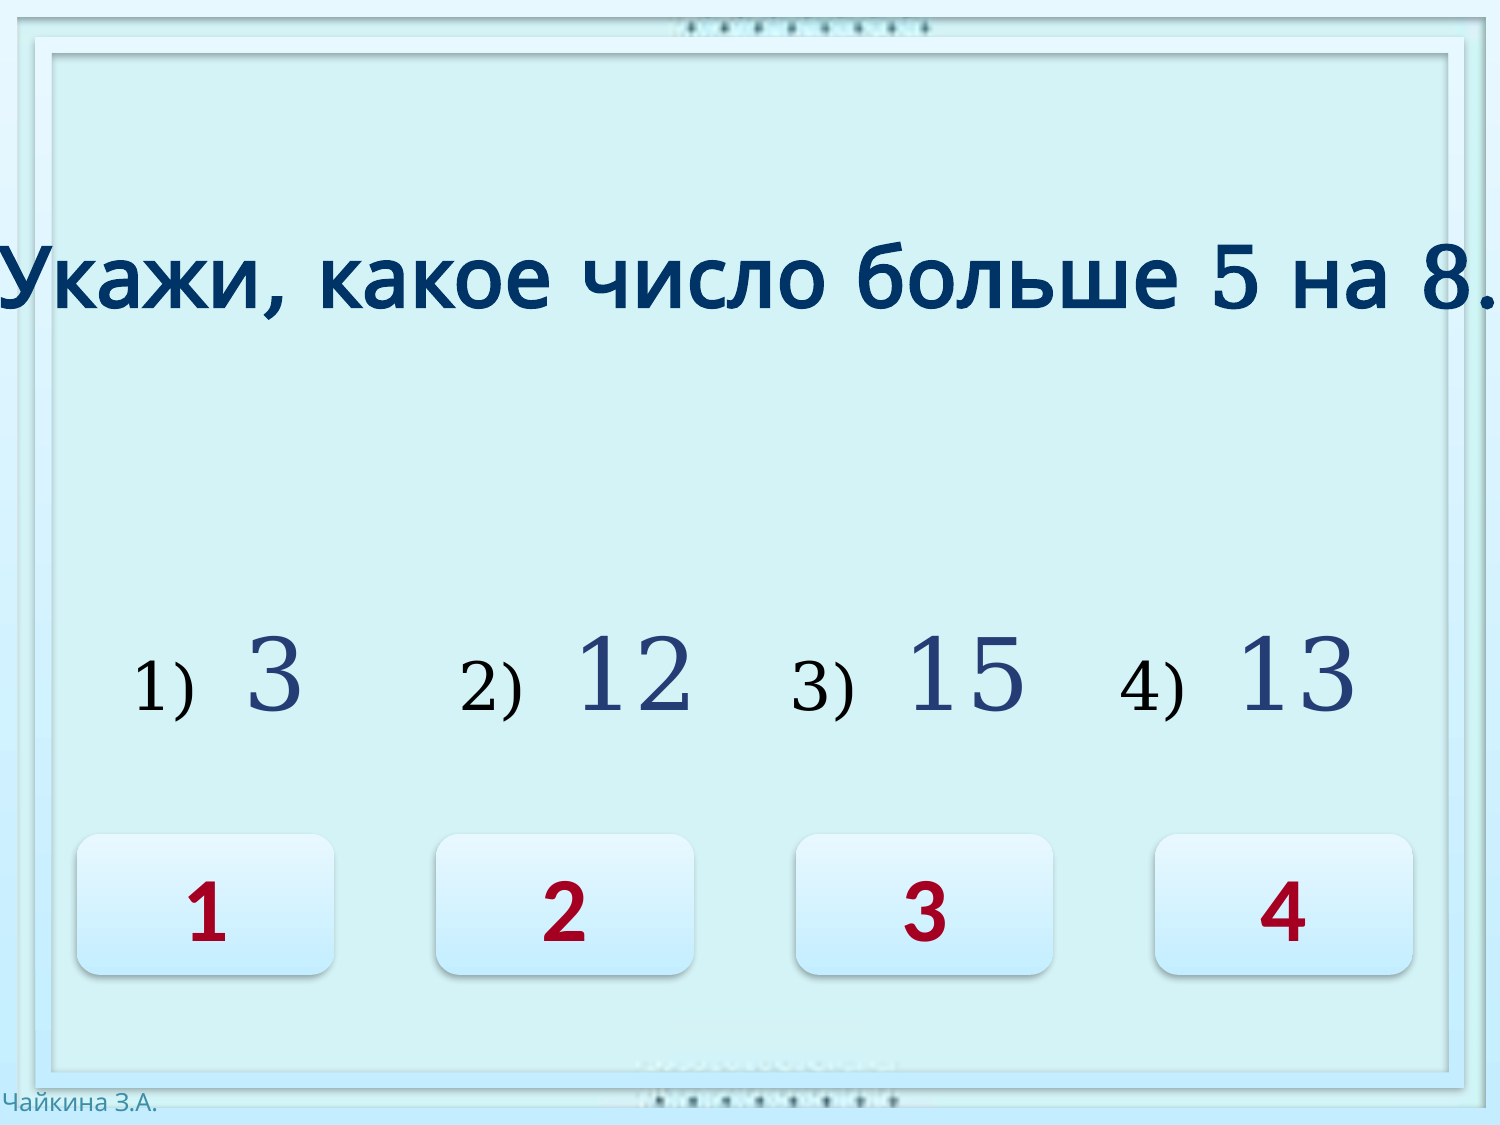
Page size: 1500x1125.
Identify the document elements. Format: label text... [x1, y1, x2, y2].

text_box 1 [75, 833, 336, 976]
text_box 3 [794, 833, 1055, 976]
text_box 1) 3 [115, 603, 322, 739]
picture [17, 331, 1486, 1108]
text_box 4) 13 [1105, 603, 1375, 739]
text_box Укажи, какое число больше 5 на 8. [0, 216, 1500, 331]
picture [52, 53, 1448, 216]
picture [52, 331, 1448, 1072]
text_box 2) 12 [443, 603, 714, 739]
text_box 4 [1154, 833, 1414, 976]
text_box 2 [435, 833, 695, 976]
text_box 3) 15 [774, 603, 1045, 739]
picture [17, 17, 1486, 216]
